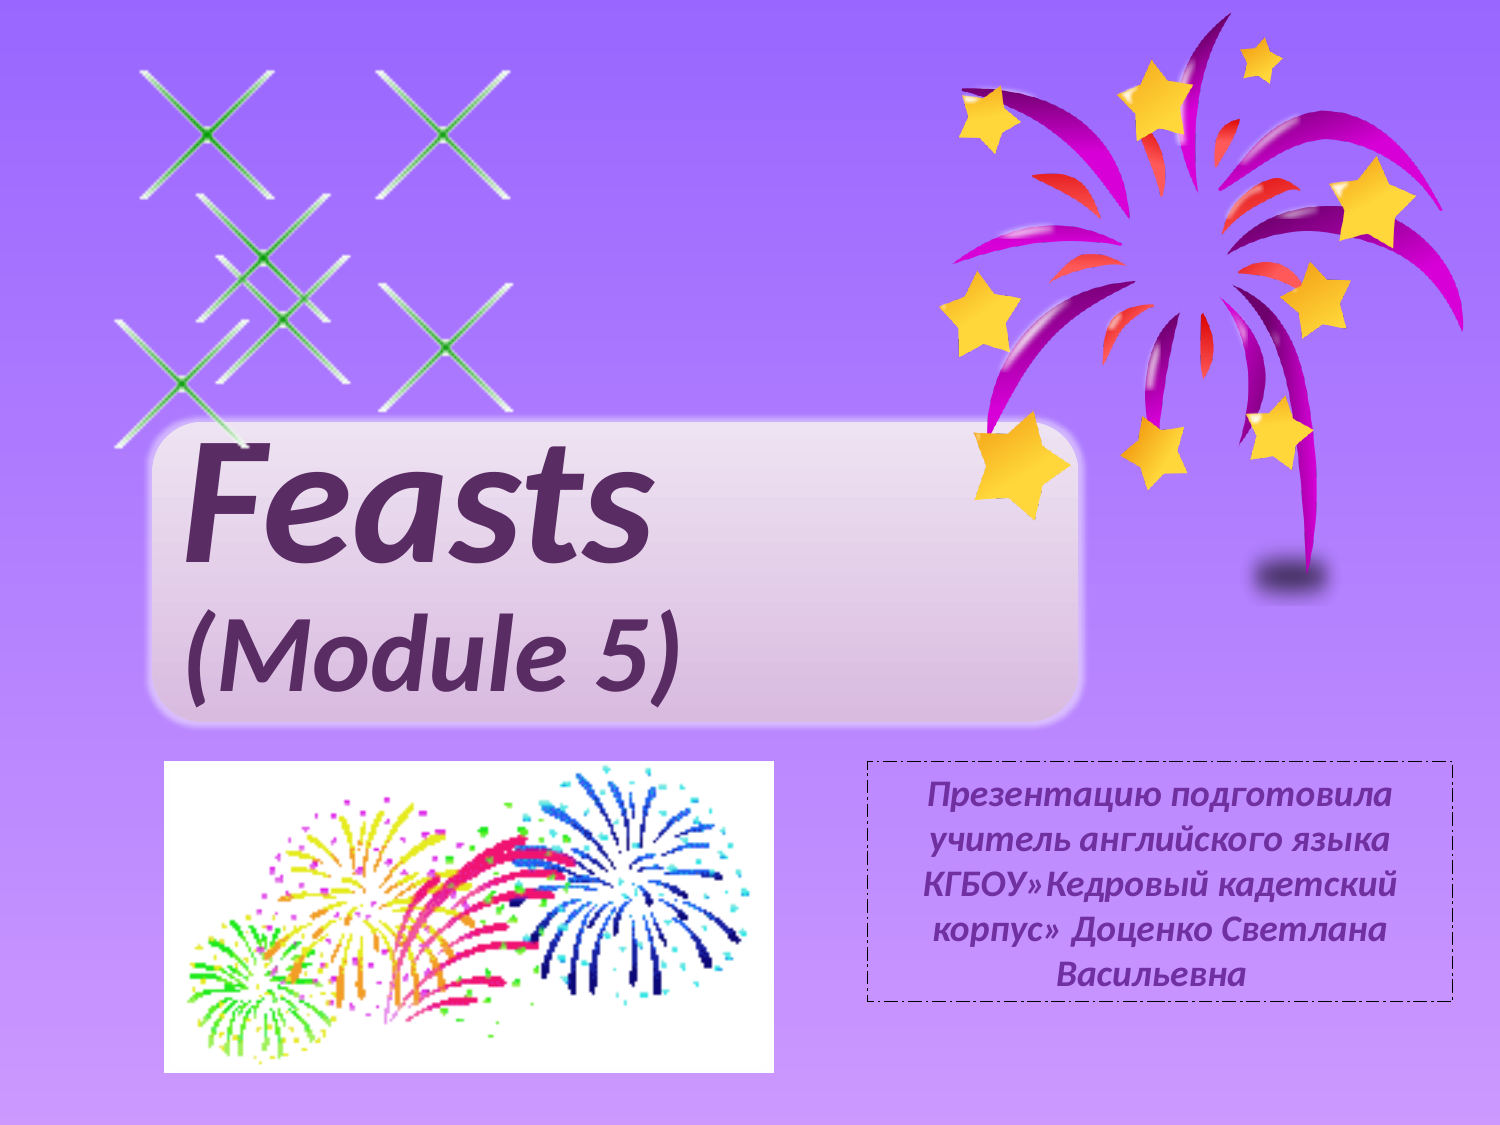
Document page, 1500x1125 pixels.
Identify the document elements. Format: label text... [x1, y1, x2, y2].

picture [901, 0, 1500, 641]
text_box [151, 421, 1079, 723]
picture [163, 761, 774, 1074]
picture [93, 34, 528, 467]
text_box Презентацию подготовила учитель английского языка КГБОУ»Кедровый кадетский корпус» Доценко Светлана Васильевна [867, 761, 1453, 1002]
